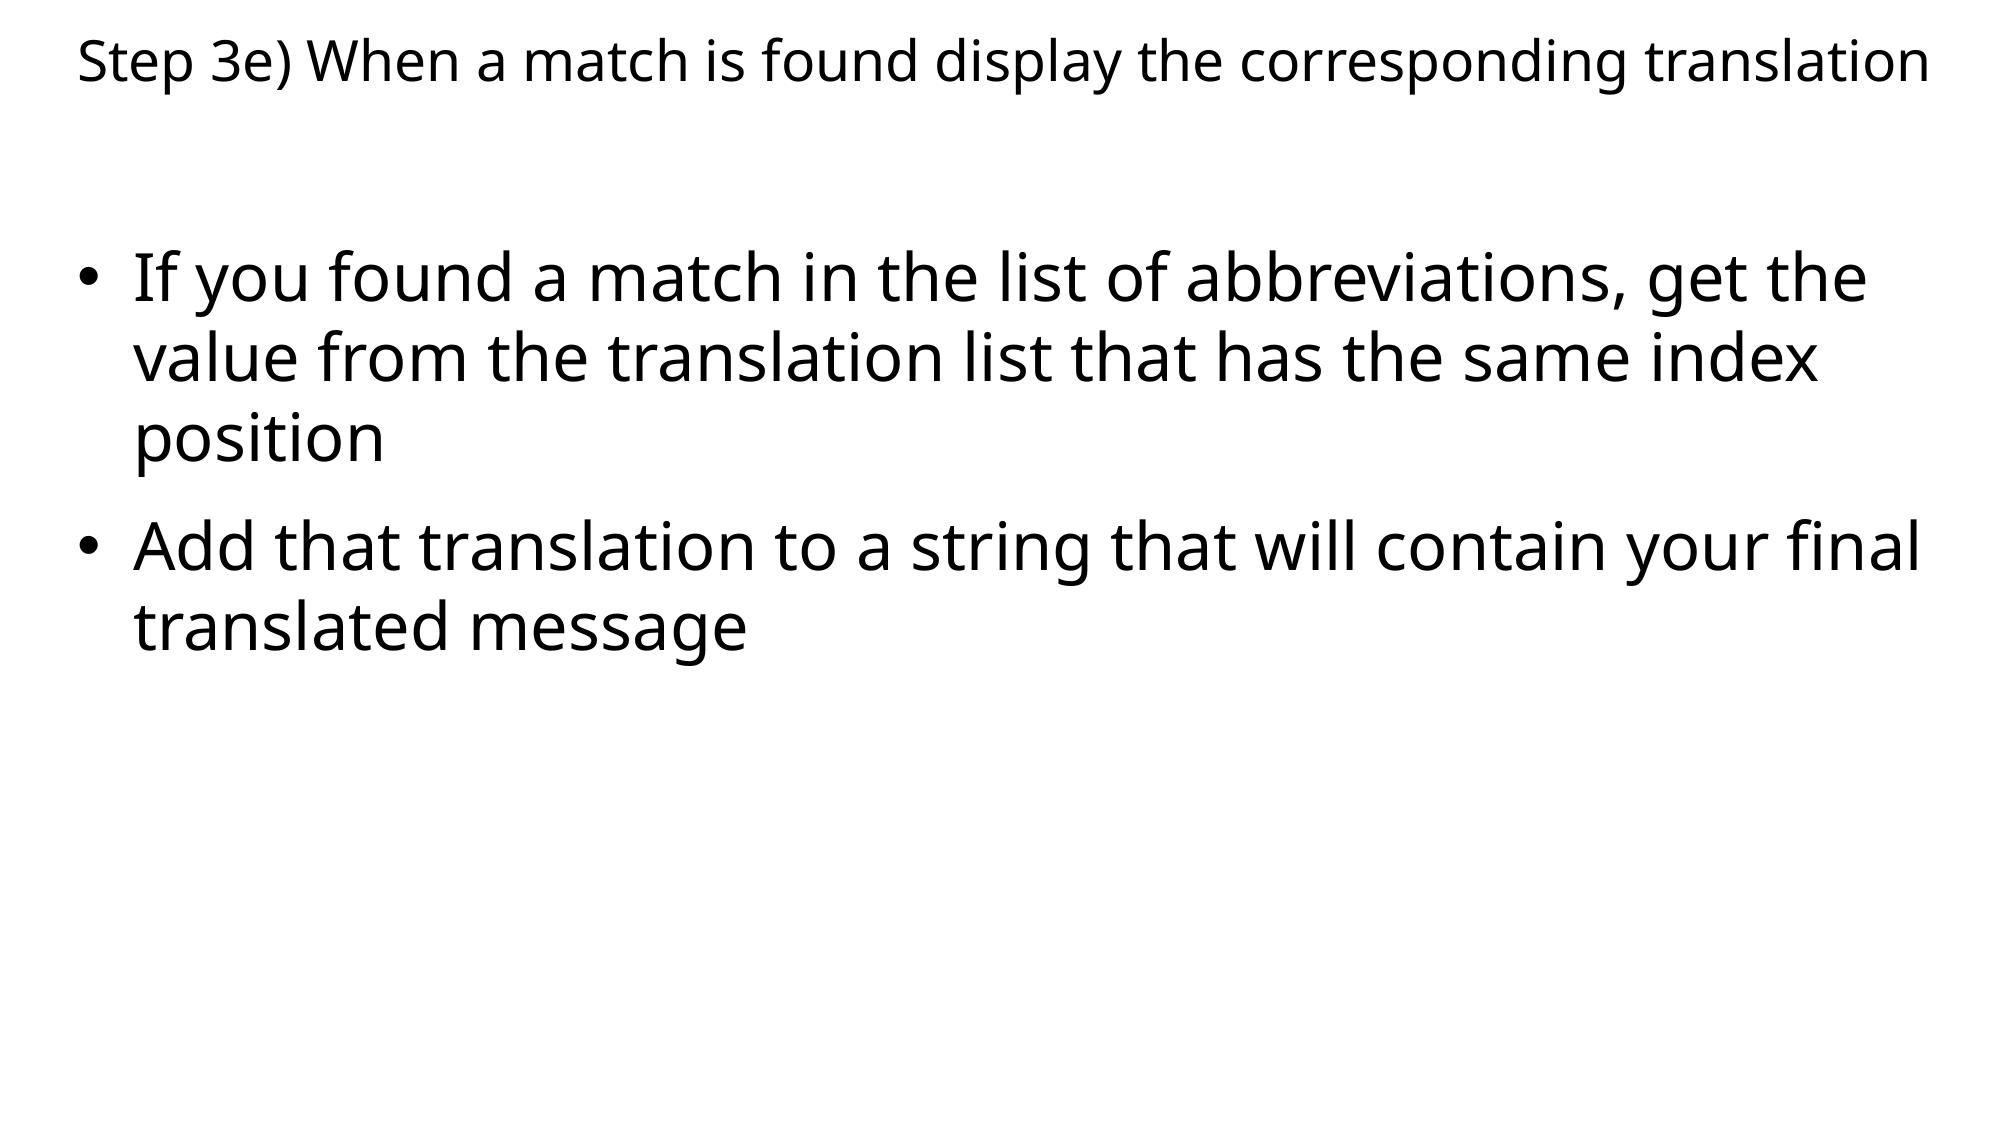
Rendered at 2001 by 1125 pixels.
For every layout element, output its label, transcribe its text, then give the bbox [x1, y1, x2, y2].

title Step 3e) When a match is found display the corresponding translation [62, 29, 1953, 205]
list If you found a match in the list of abbreviations, get the value from the translation list that has the same index position Add that translation to a string that will contain your final translated message [62, 227, 1953, 1096]
